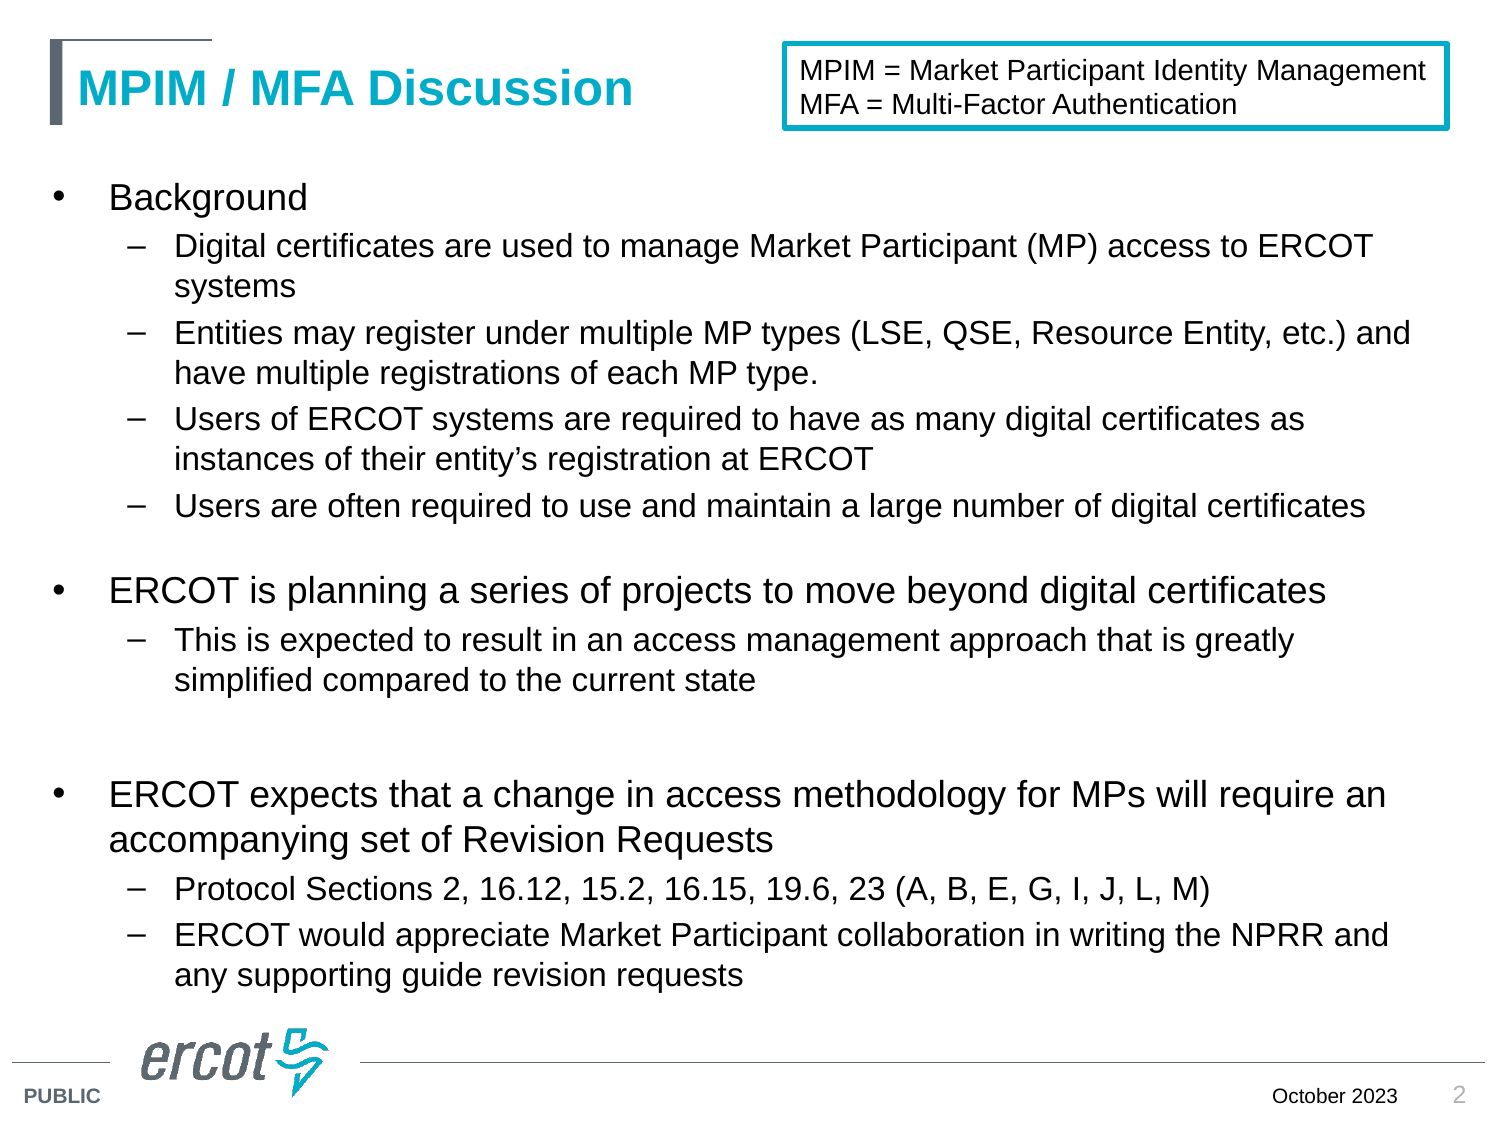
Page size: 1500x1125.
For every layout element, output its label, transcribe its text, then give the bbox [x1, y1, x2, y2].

list Background Digital certificates are used to manage Market Participant (MP) access to ERCOT systems Entities may register under multiple MP types (LSE, QSE, Resource Entity, etc.) and have multiple registrations of each MP type. Users of ERCOT systems are required to have as many digital certificates as instances of their entity’s registration at ERCOT Users are often required to use and maintain a large number of digital certificates ERCOT is planning a series of projects to move beyond digital certificates This is expected to result in an access management approach that is greatly simplified compared to the current state ERCOT expects that a change in access methodology for MPs will require an accompanying set of Revision Requests Protocol Sections 2, 16.12, 15.2, 16.15, 19.6, 23 (A, B, E, G, I, J, L, M) ERCOT would appreciate Market Participant collaboration in writing the NPRR and any supporting guide revision requests [37, 165, 1450, 1028]
title MPIM / MFA Discussion [62, 47, 763, 125]
text_box MPIM = Market Participant Identity Management MFA = Multi-Factor Authentication [784, 43, 1447, 129]
picture [137, 1028, 332, 1100]
slide_number 2 [1437, 1076, 1475, 1112]
